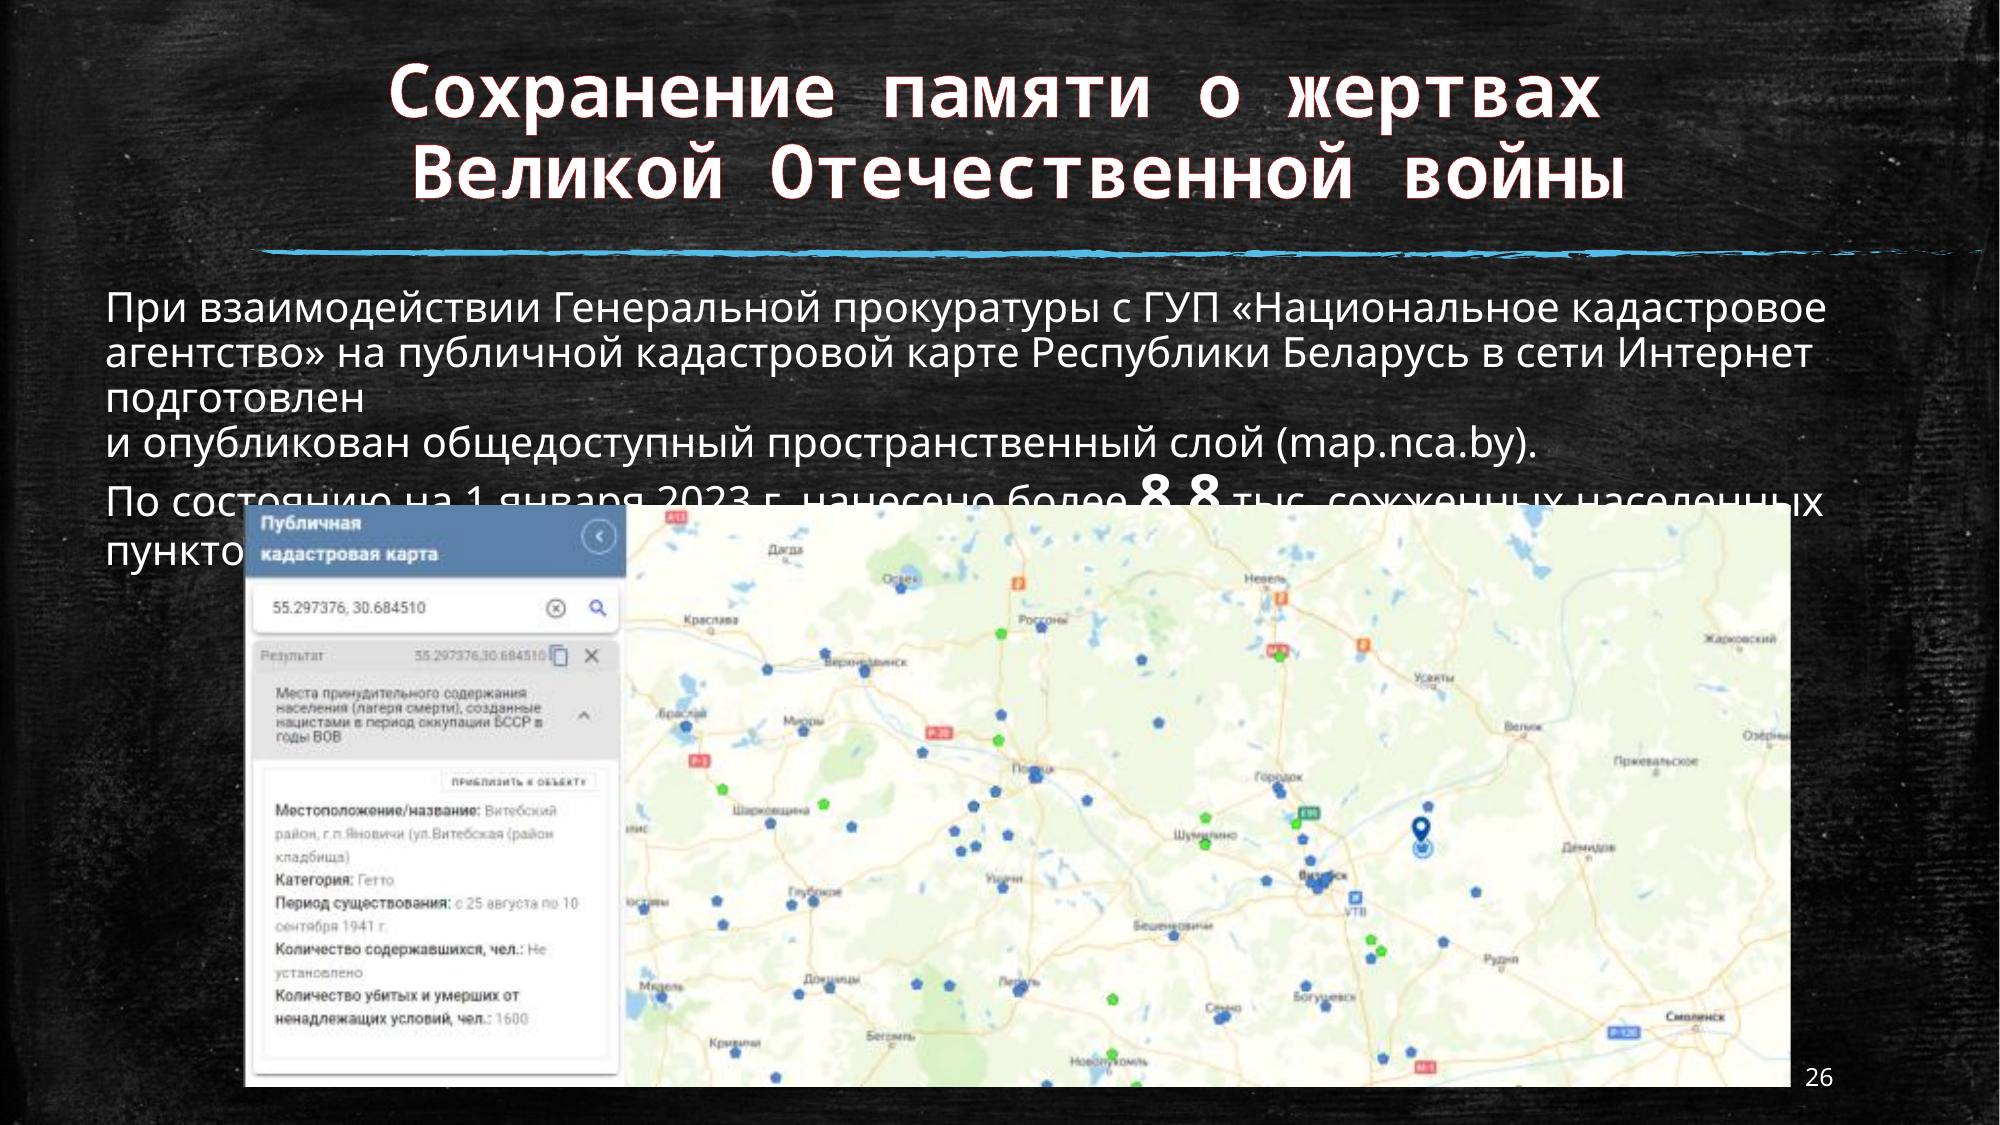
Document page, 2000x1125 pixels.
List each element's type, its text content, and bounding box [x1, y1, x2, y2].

text_box Сохранение памяти о жертвах Великой Отечественной войны [21, 54, 2000, 222]
picture [243, 505, 1791, 1087]
text_box При взаимодействии Генеральной прокуратуры с ГУП «Национальное кадастровое агентство» на публичной кадастровой карте Республики Беларусь в сети Интернет подготовлен и опубликован общедоступный пространственный слой (map.nca.by). По состоянию на 1 января 2023 г. нанесено более 8,8 тыс. сожженных населенных пунктов. [90, 278, 1992, 582]
slide_number 26 [1661, 1055, 1849, 1102]
